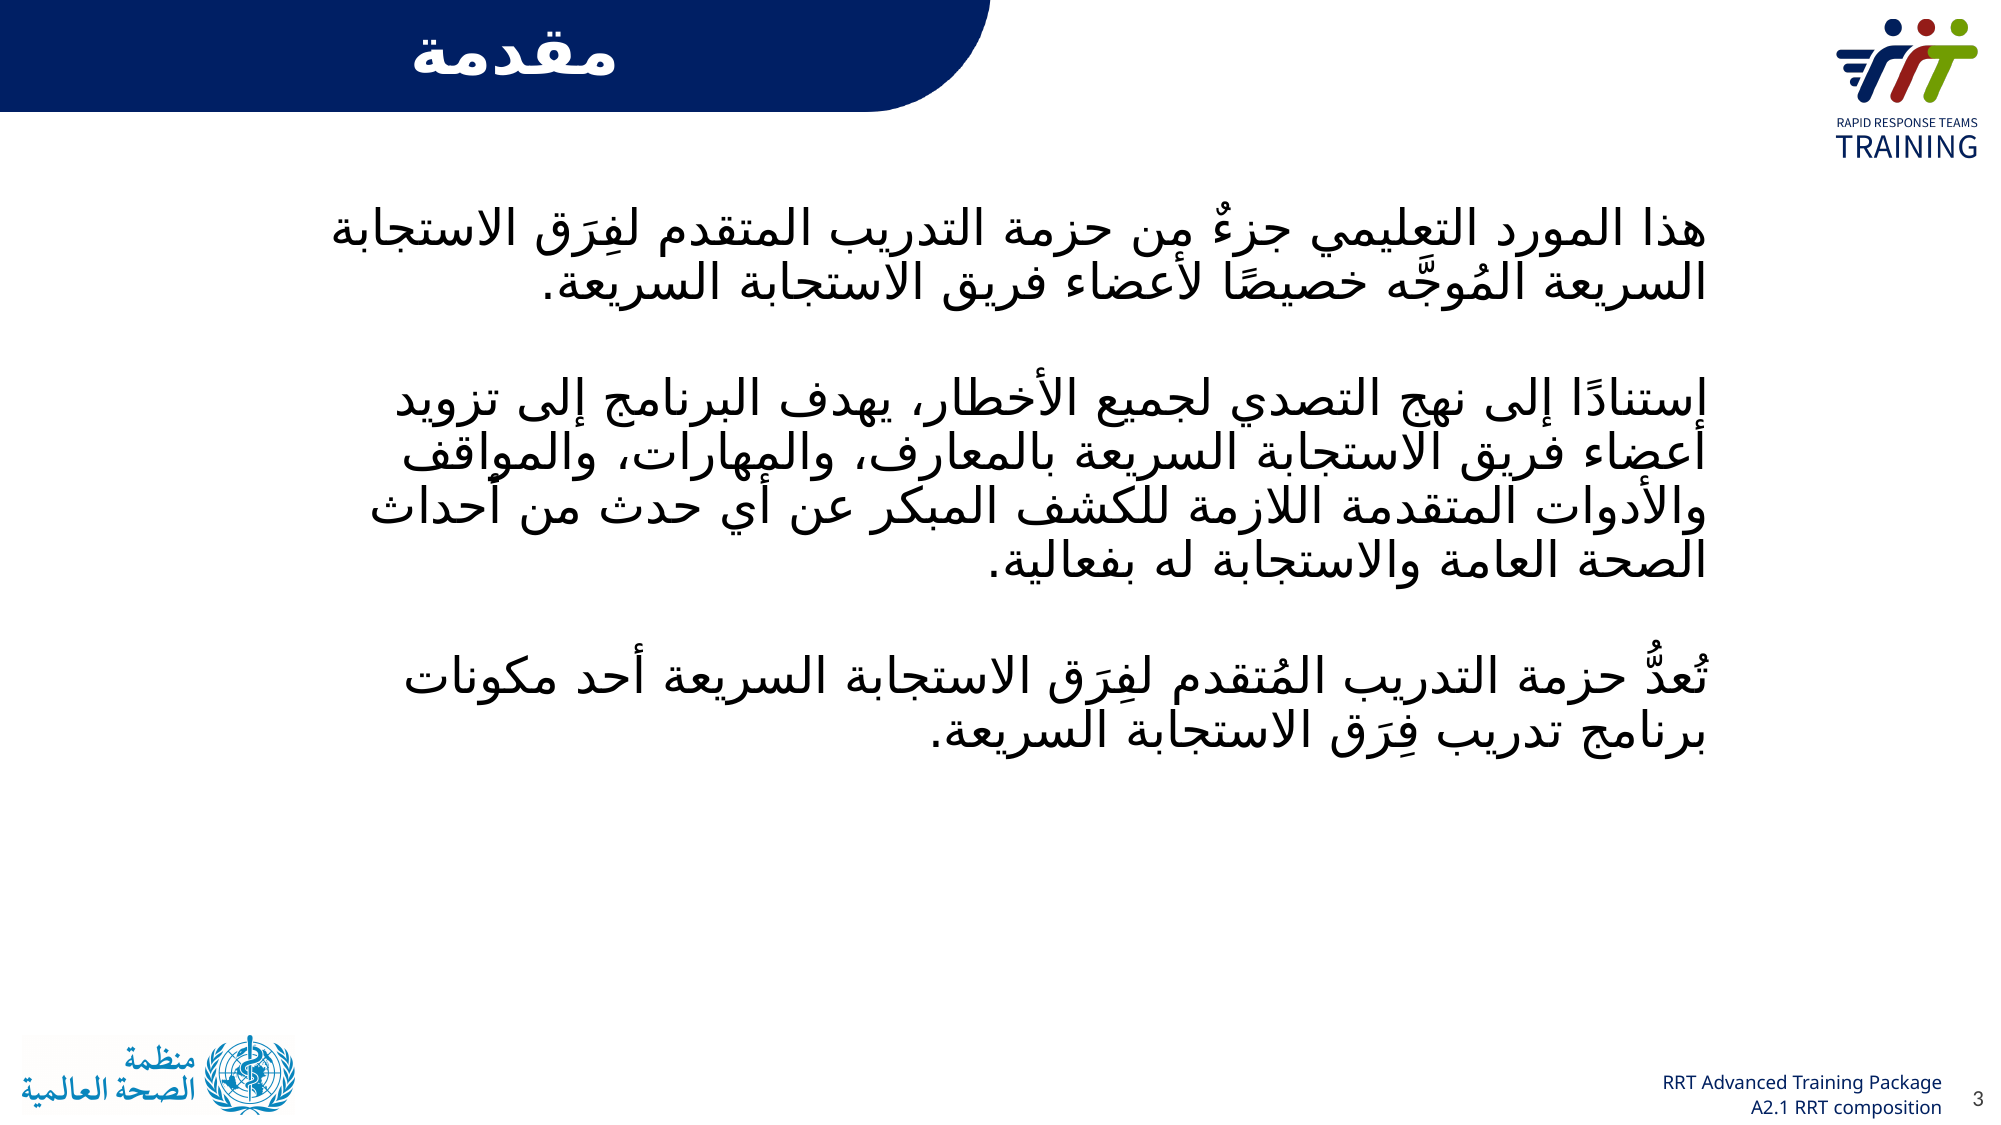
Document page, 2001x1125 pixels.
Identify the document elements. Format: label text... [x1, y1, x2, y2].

picture [252, 1050, 258, 1059]
slide_number 3 [1882, 1037, 1912, 1082]
list هذا المورد التعليمي جزءٌ من حزمة التدريب المتقدم لفِرَق الاستجابة السريعة المُوجَّه خصيصًا لأعضاء فريق الاستجابة السريعة. استنادًا إلى نهج التصدي لجميع الأخطار، يهدف البرنامج إلى تزويد أعضاء فريق الاستجابة السريعة بالمعارف، والمهارات، والمواقف والأدوات المتقدمة اللازمة للكشف المبكر عن أي حدث من أحداث الصحة العامة والاستجابة له بفعالية. تُعدُّ حزمة التدريب المُتقدم لفِرَق الاستجابة السريعة أحد مكونات برنامج تدريب فِرَق الاستجابة السريعة. [310, 202, 1710, 1006]
picture [0, 0, 991, 112]
picture [22, 1035, 295, 1115]
title مقدمة [40, 0, 628, 107]
picture [1835, 19, 1978, 167]
